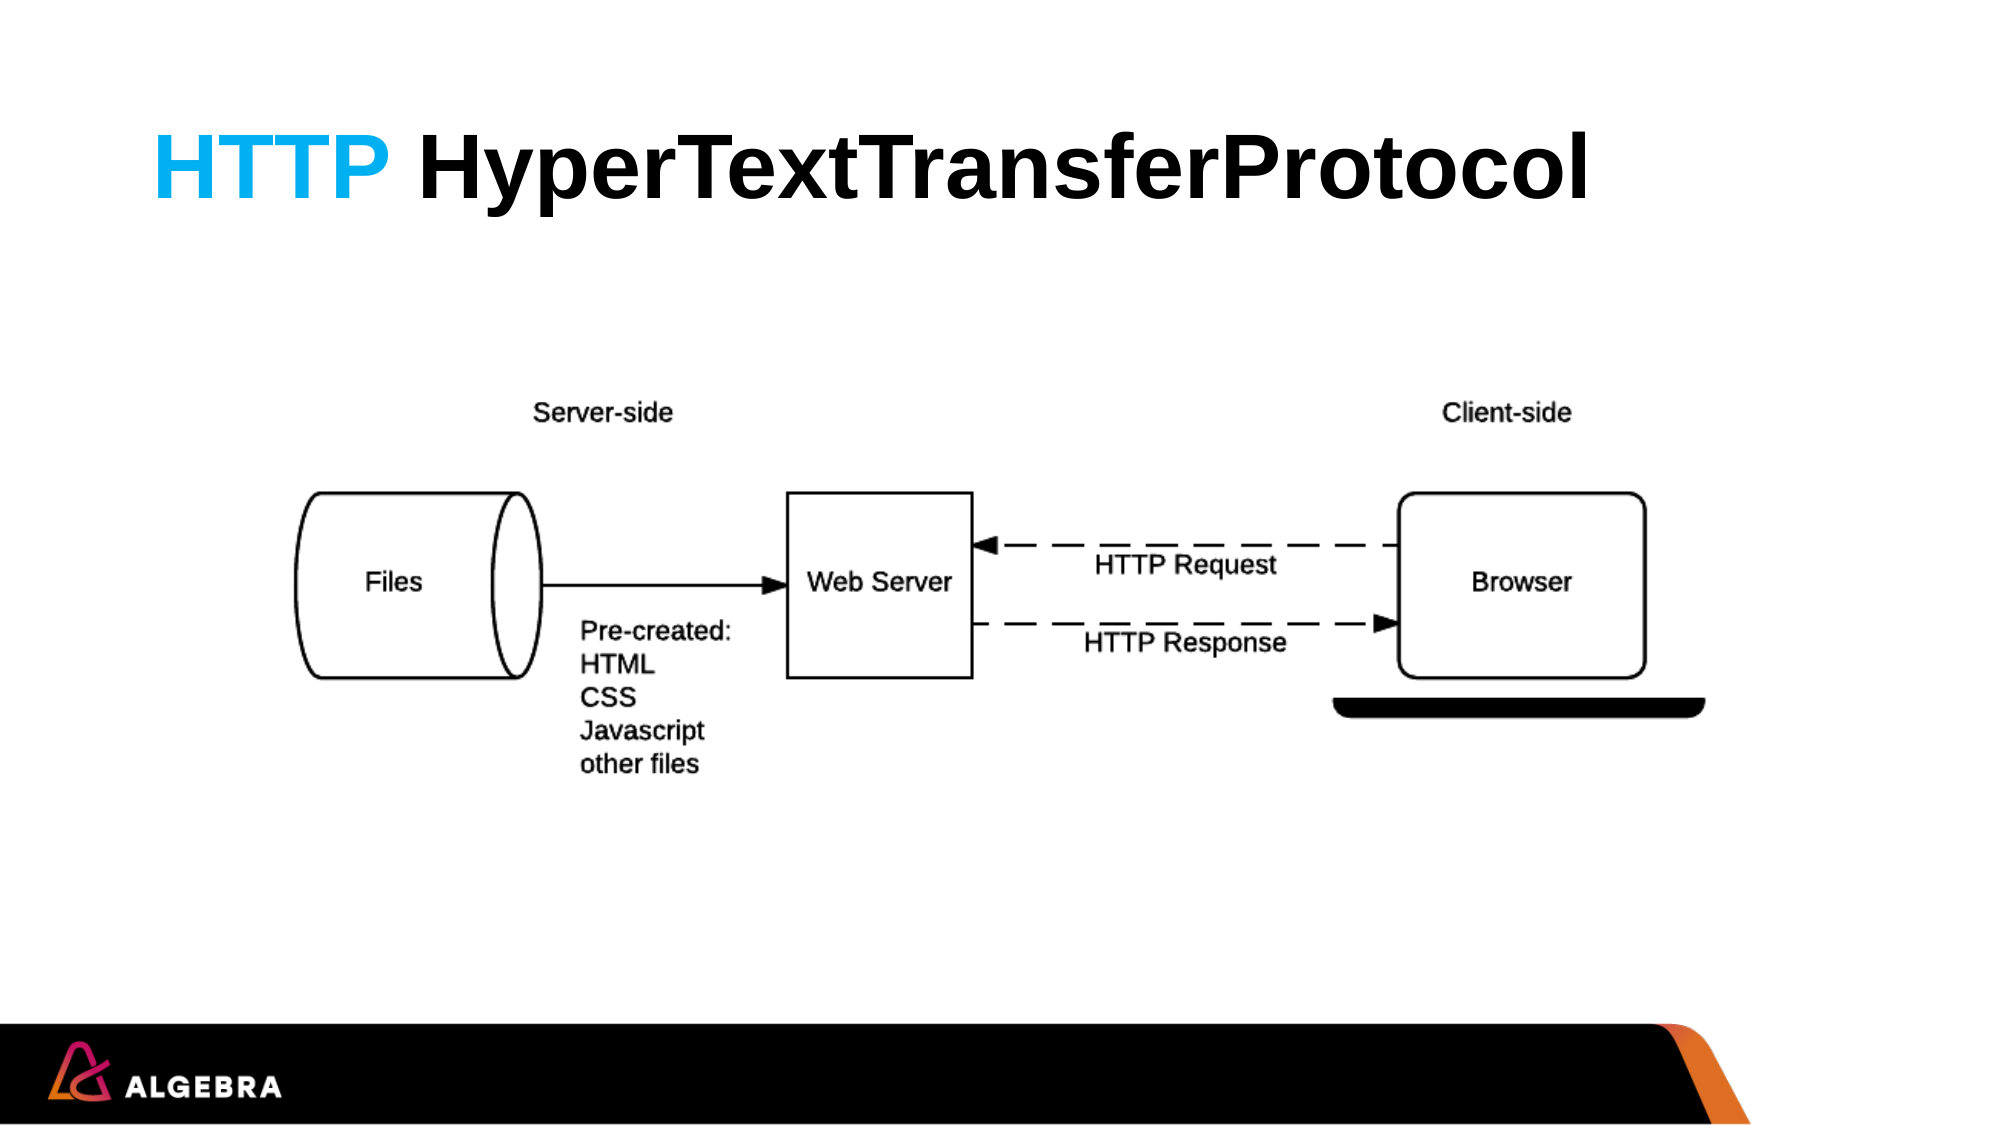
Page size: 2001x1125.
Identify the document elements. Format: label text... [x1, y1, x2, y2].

title HTTP HyperTextTransferProtocol [137, 59, 1863, 278]
picture [0, 1023, 1958, 1125]
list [262, 384, 1738, 795]
